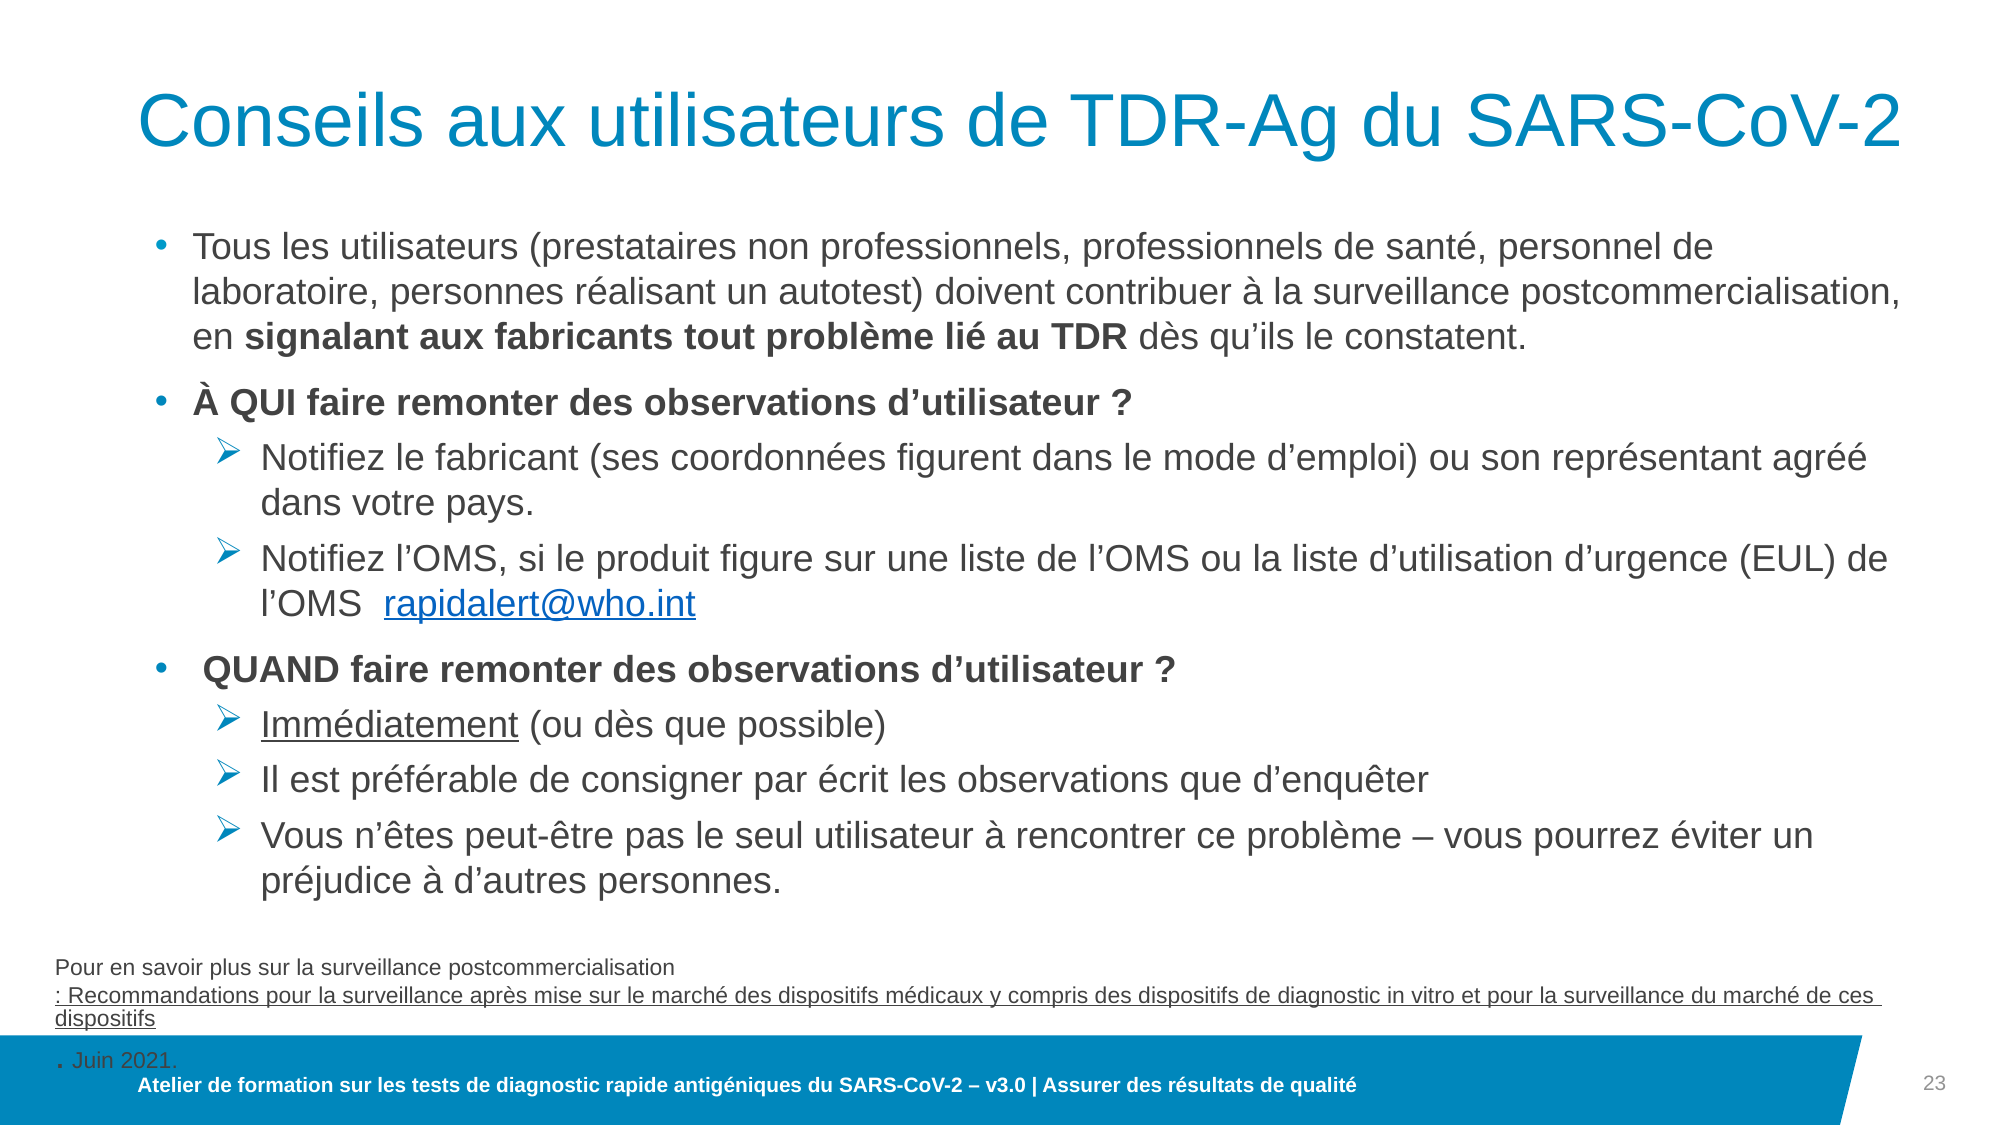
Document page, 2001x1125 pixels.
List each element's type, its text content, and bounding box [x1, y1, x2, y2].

text_box Pour en savoir plus sur la surveillance postcommercialisation : Recommandations pour la surveillance après mise sur le marché des dispositifs médicaux y compris des dispositifs de diagnostic in vitro et pour la surveillance du marché de ces dispositifs. Juin 2021. [40, 945, 1905, 1061]
title Conseils aux utilisateurs de TDR-Ag du SARS-CoV-2 [137, 8, 1947, 163]
footer Atelier de formation sur les tests de diagnostic rapide antigéniques du SARS-CoV-2 – v3.0 | Assurer des résultats de qualité [137, 1061, 1367, 1125]
list Tous les utilisateurs (prestataires non professionnels, professionnels de santé, personnel de laboratoire, personnes réalisant un autotest) doivent contribuer à la surveillance postcommercialisation, en signalant aux fabricants tout problème lié au TDR dès qu’ils le constatent. À QUI faire remonter des observations d’utilisateur ? Notifiez le fabricant (ses coordonnées figurent dans le mode d’emploi) ou son représentant agréé dans votre pays. Notifiez l’OMS, si le produit figure sur une liste de l’OMS ou la liste d’utilisation d’urgence (EUL) de l’OMS rapidalert@who.int QUAND faire remonter des observations d’utilisateur ? Immédiatement (ou dès que possible) Il est préférable de consigner par écrit les observations que d’enquêter Vous n’êtes peut-être pas le seul utilisateur à rencontrer ce problème – vous pourrez éviter un préjudice à d’autres personnes. [151, 222, 1913, 627]
slide_number 23 [1862, 1035, 1947, 1125]
